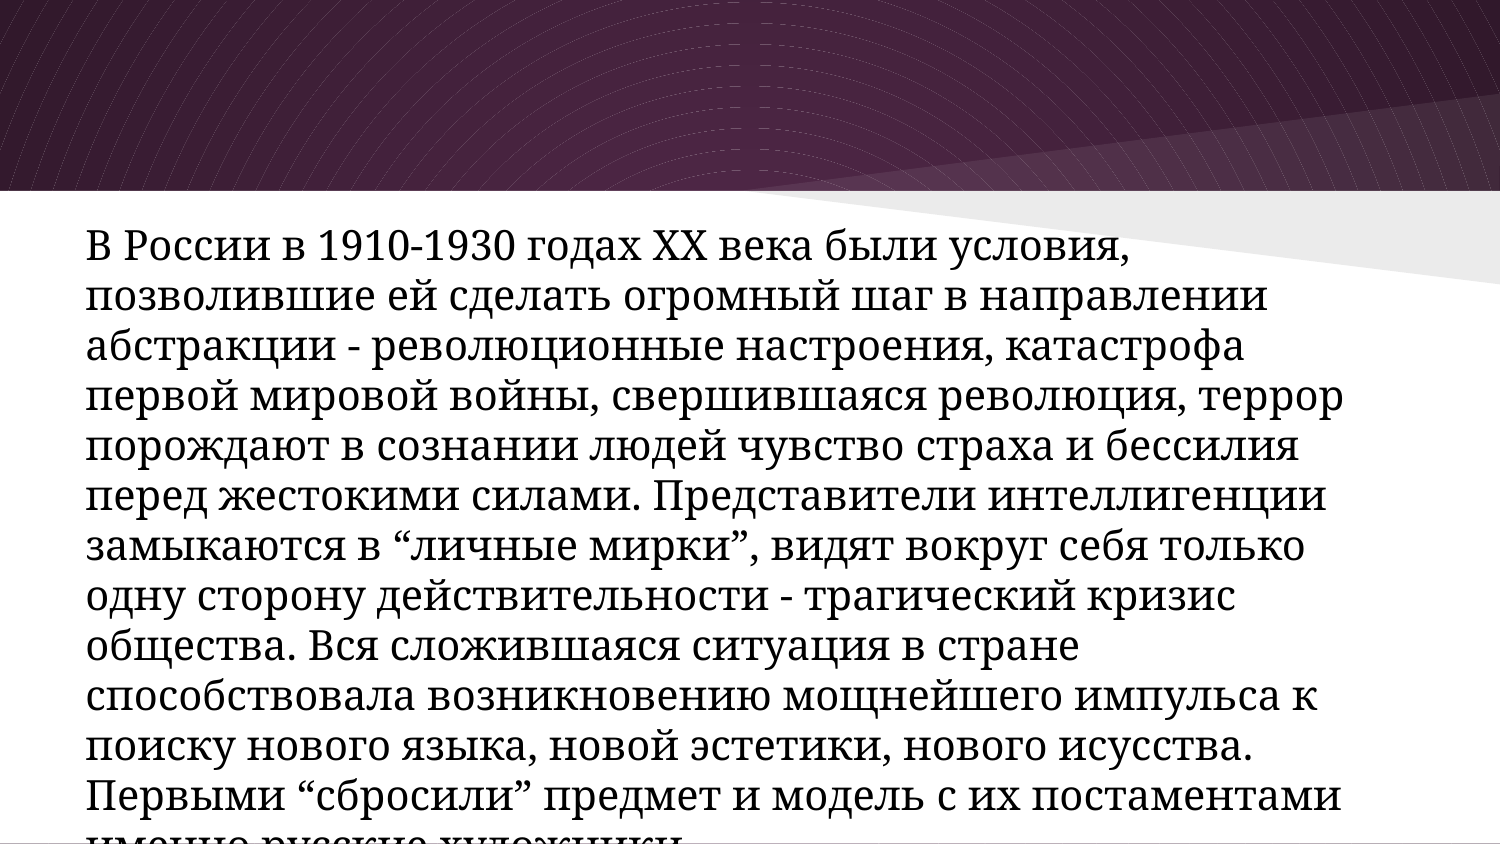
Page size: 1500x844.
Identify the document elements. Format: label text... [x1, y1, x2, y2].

list В России в 1910-1930 годах ХХ века были условия, позволившие ей сделать огромный шаг в направлении абстракции - революционные настроения, катастрофа первой мировой войны, свершившаяся революция, террор порождают в сознании людей чувство страха и бессилия перед жестокими силами. Представители интеллигенции замыкаются в “личные мирки”, видят вокруг себя только одну сторону действительности - трагический кризис общества. Вся сложившаяся ситуация в стране способствовала возникновению мощнейшего импульса к поиску нового языка, новой эстетики, нового исусства. Первыми “сбросили” предмет и модель с их постаментами именно русские художники. [70, 203, 1421, 844]
